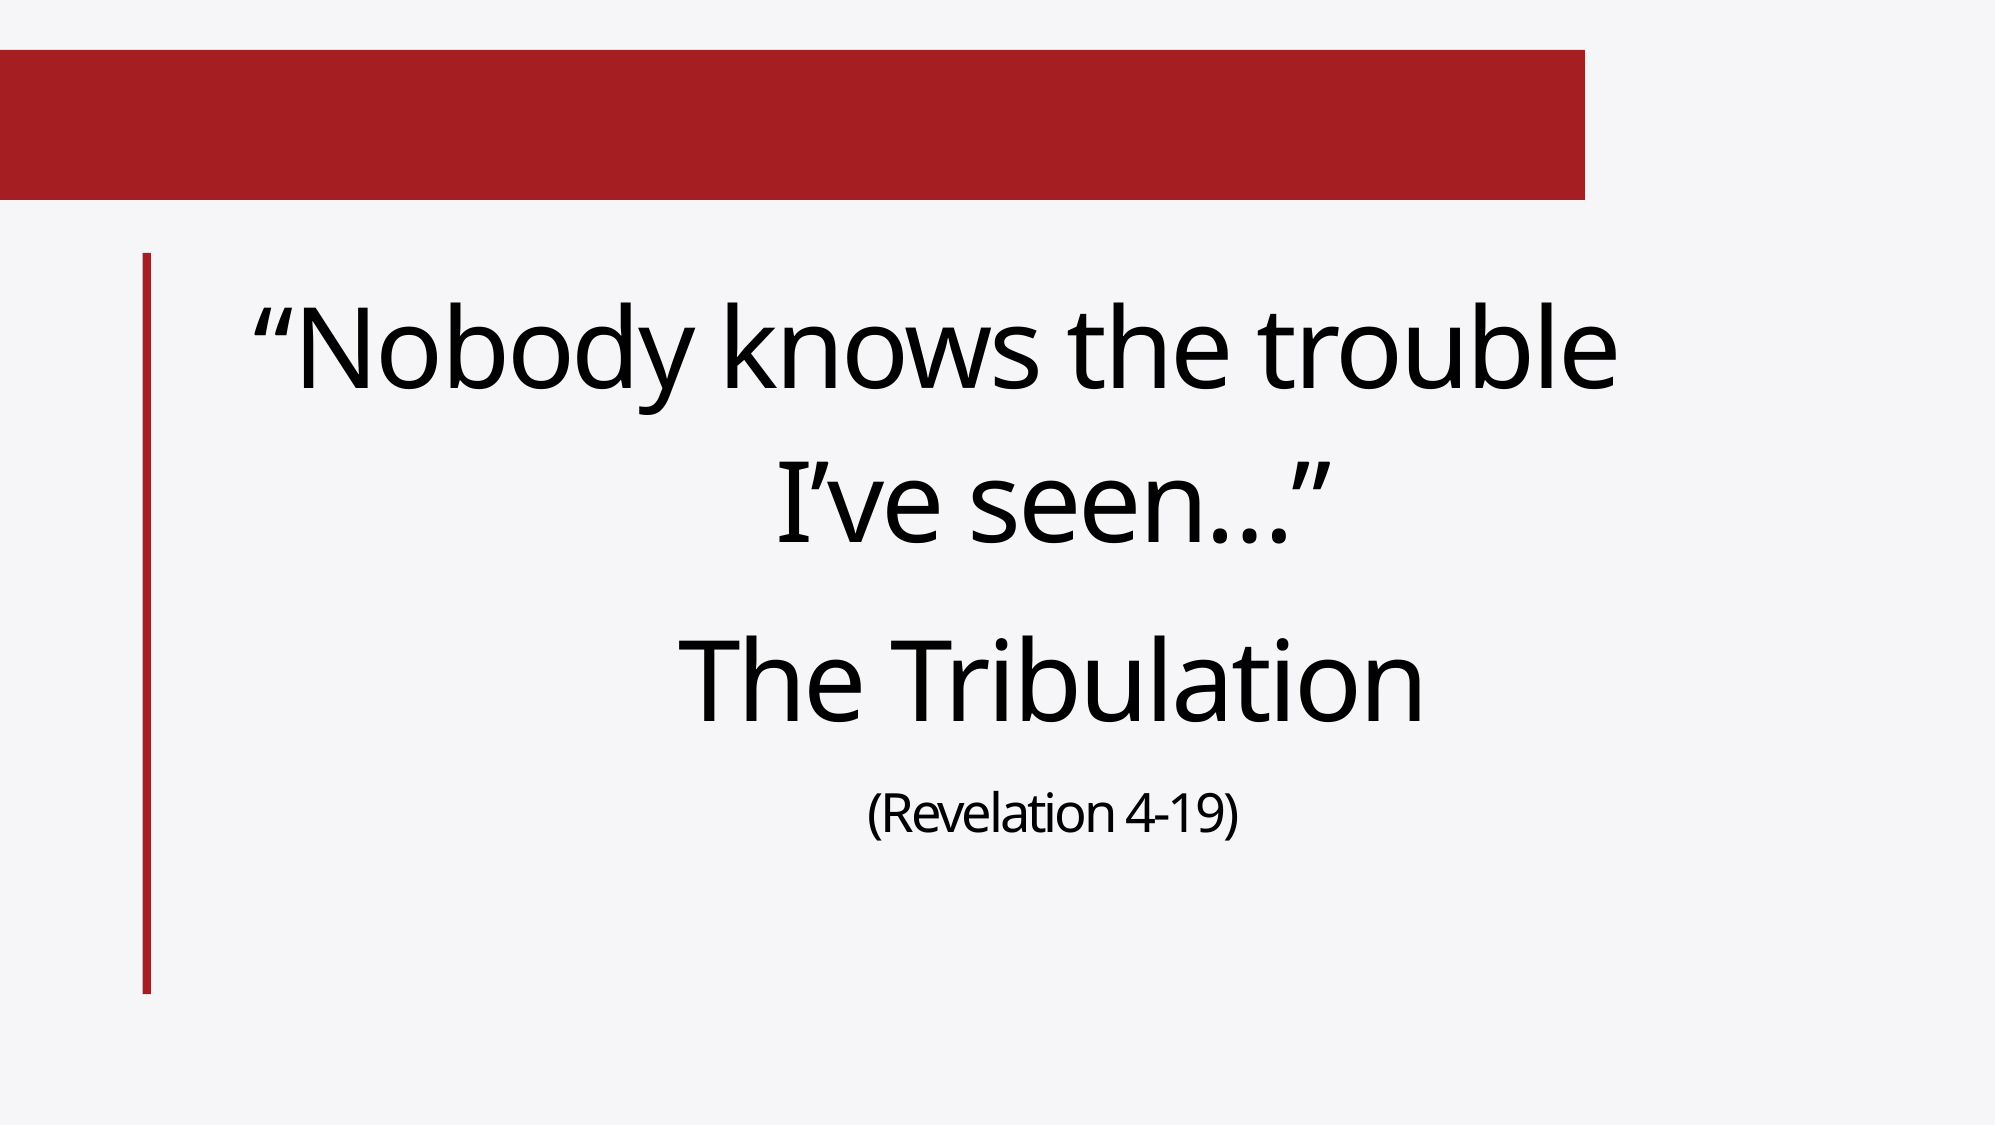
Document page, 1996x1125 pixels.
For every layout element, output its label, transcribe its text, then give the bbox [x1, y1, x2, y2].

subtitle “Nobody knows the trouble I’ve seen…” The Tribulation (Revelation 4-19) [197, 249, 1910, 1000]
